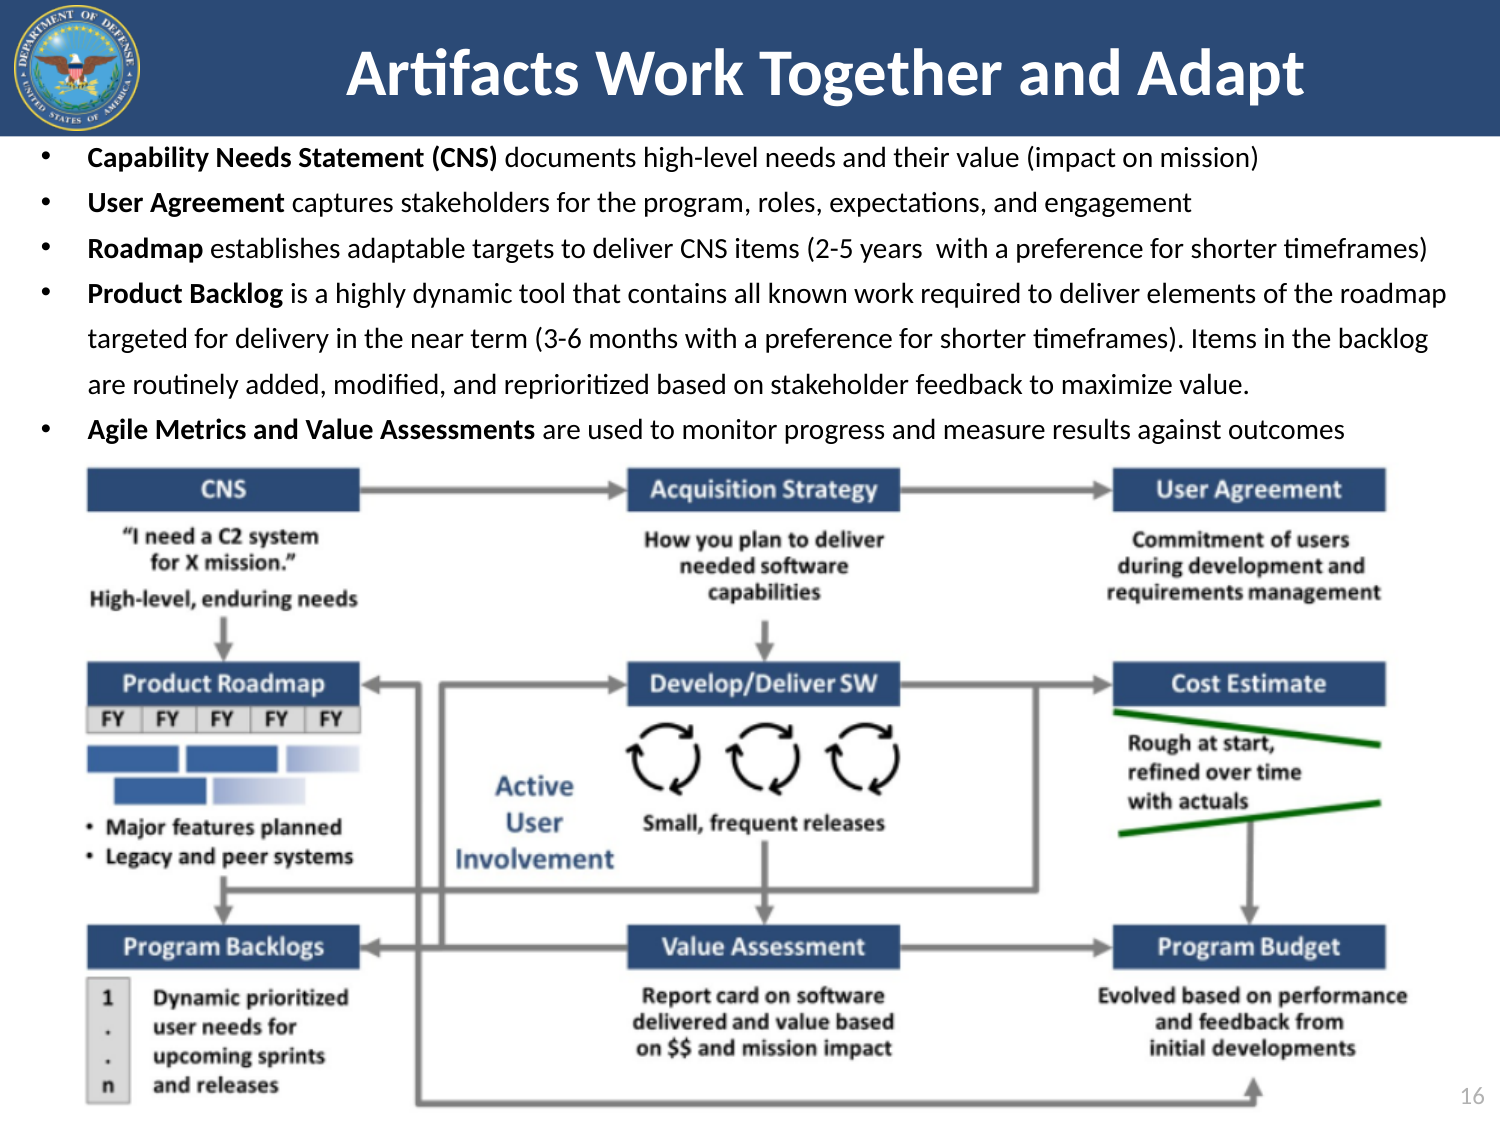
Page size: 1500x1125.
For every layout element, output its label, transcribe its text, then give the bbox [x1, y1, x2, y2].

title Artifacts Work Together and Adapt [153, 0, 1500, 137]
picture [14, 5, 140, 131]
picture [72, 445, 1420, 1125]
slide_number 16 [1425, 1065, 1500, 1125]
text_box Capability Needs Statement (CNS) documents high-level needs and their value (impact on mission) User Agreement captures stakeholders for the program, roles, expectations, and engagement Roadmap establishes adaptable targets to deliver CNS items (2-5 years with a preference for shorter timeframes) Product Backlog is a highly dynamic tool that contains all known work required to deliver elements of the roadmap targeted for delivery in the near term (3-6 months with a preference for shorter timeframes). Items in the backlog are routinely added, modified, and reprioritized based on stakeholder feedback to maximize value. Agile Metrics and Value Assessments are used to monitor progress and measure results against outcomes [26, 120, 1474, 453]
